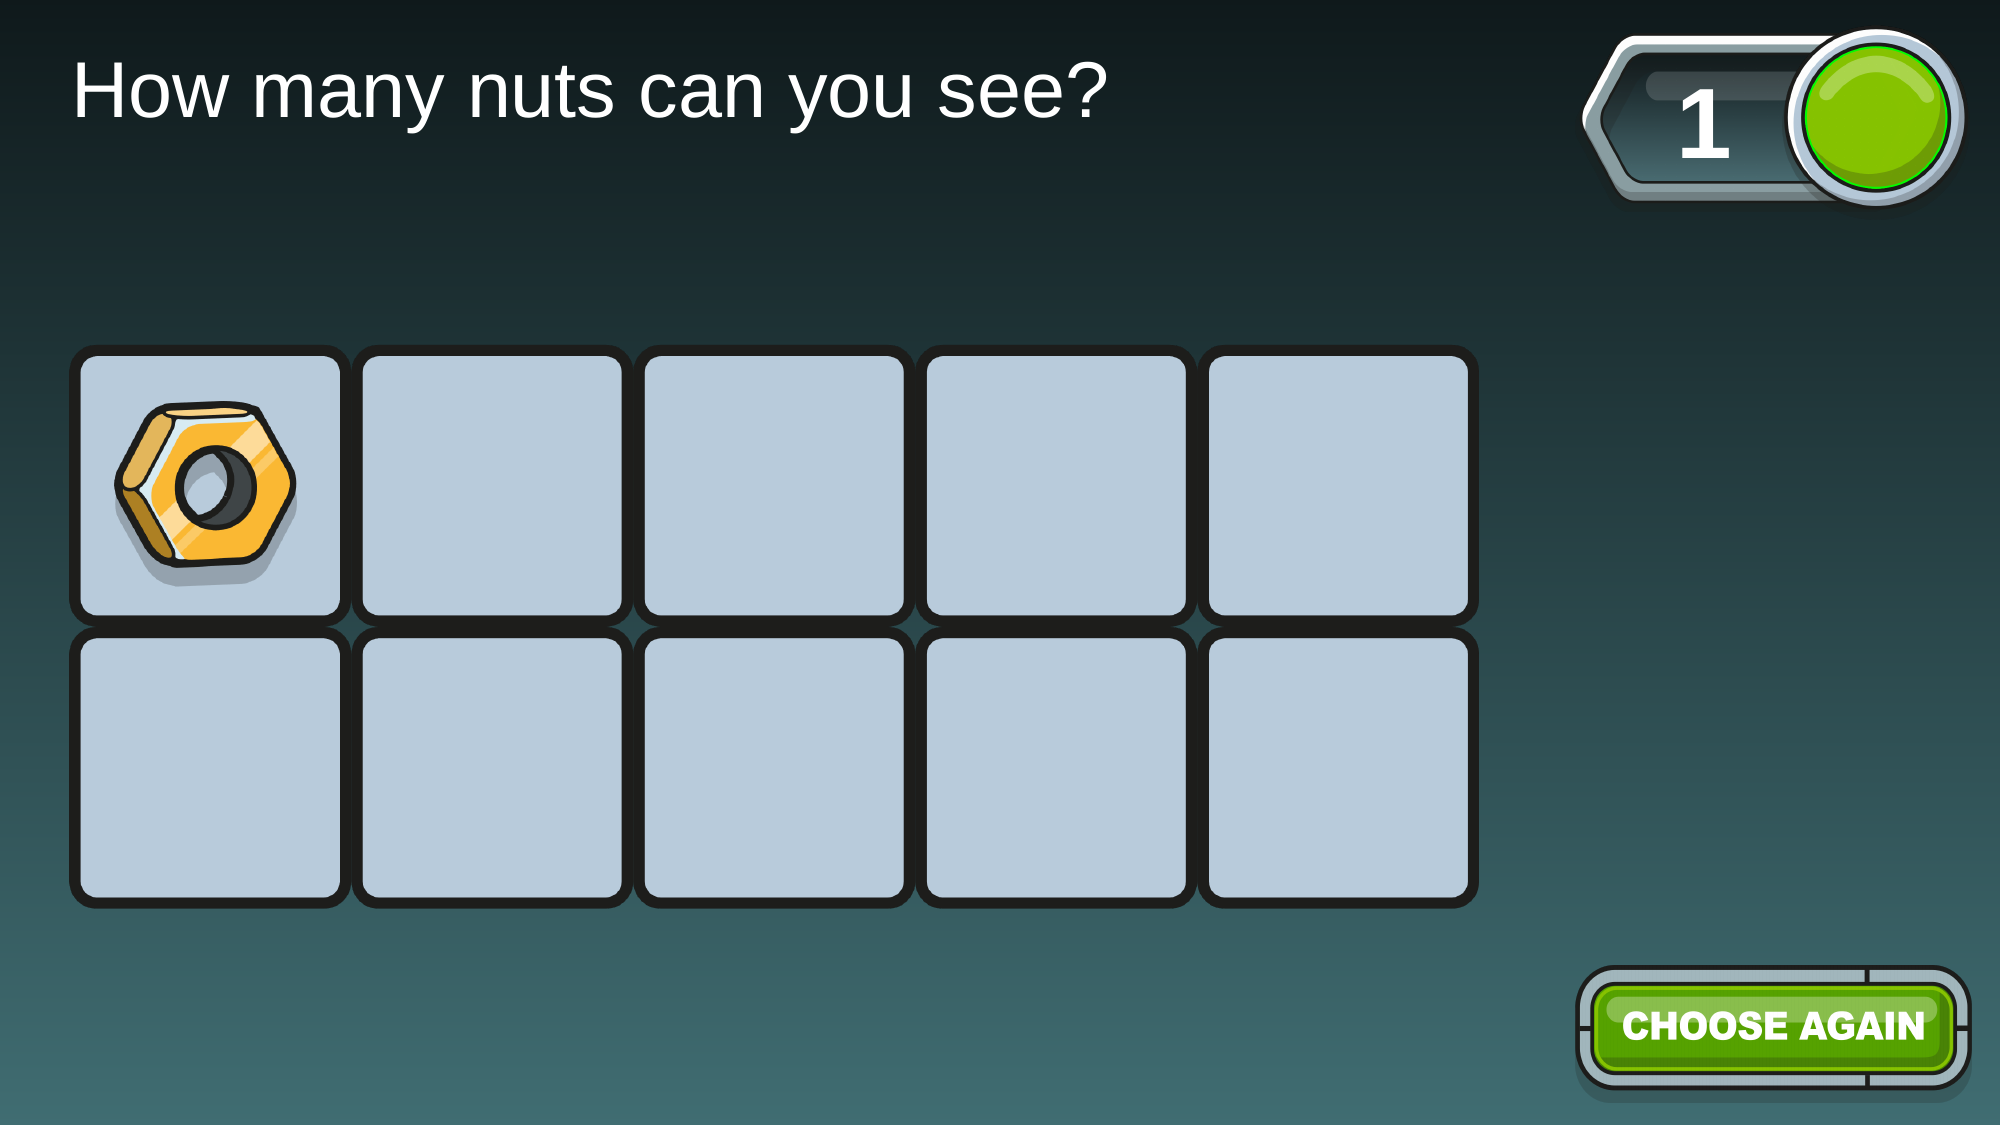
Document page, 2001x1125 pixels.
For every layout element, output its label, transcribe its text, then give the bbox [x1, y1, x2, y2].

picture [1575, 965, 1972, 1104]
picture [69, 344, 1479, 910]
picture [1575, 25, 1971, 221]
text_box How many nuts can you see? [55, 30, 1183, 182]
